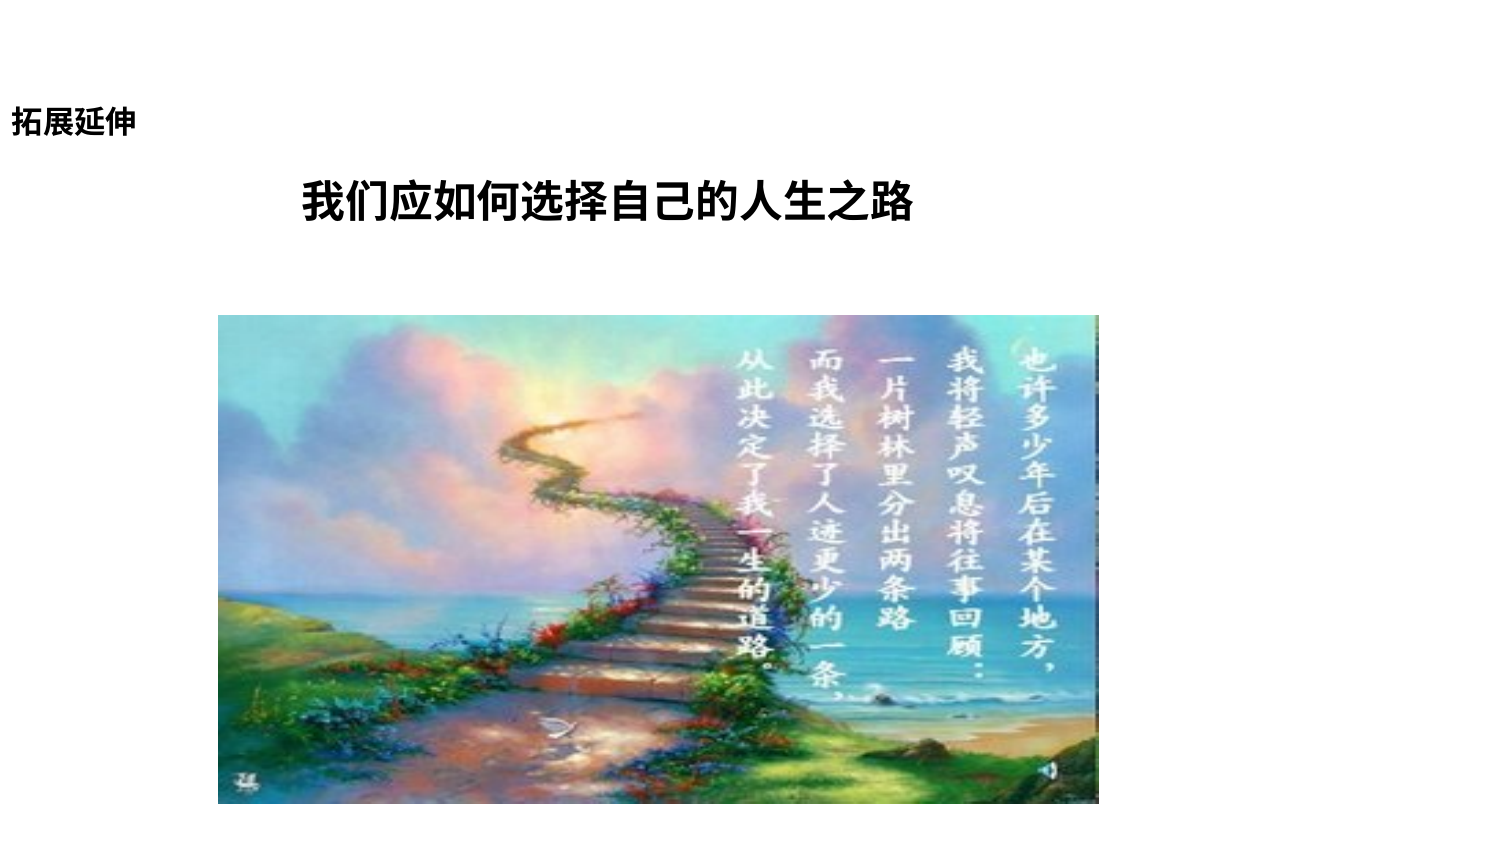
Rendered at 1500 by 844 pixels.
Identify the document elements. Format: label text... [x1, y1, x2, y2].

text_box 我们应如何选择自己的人生之路 [290, 168, 926, 233]
picture [218, 315, 1099, 804]
text_box 拓展延伸 [0, 96, 149, 146]
